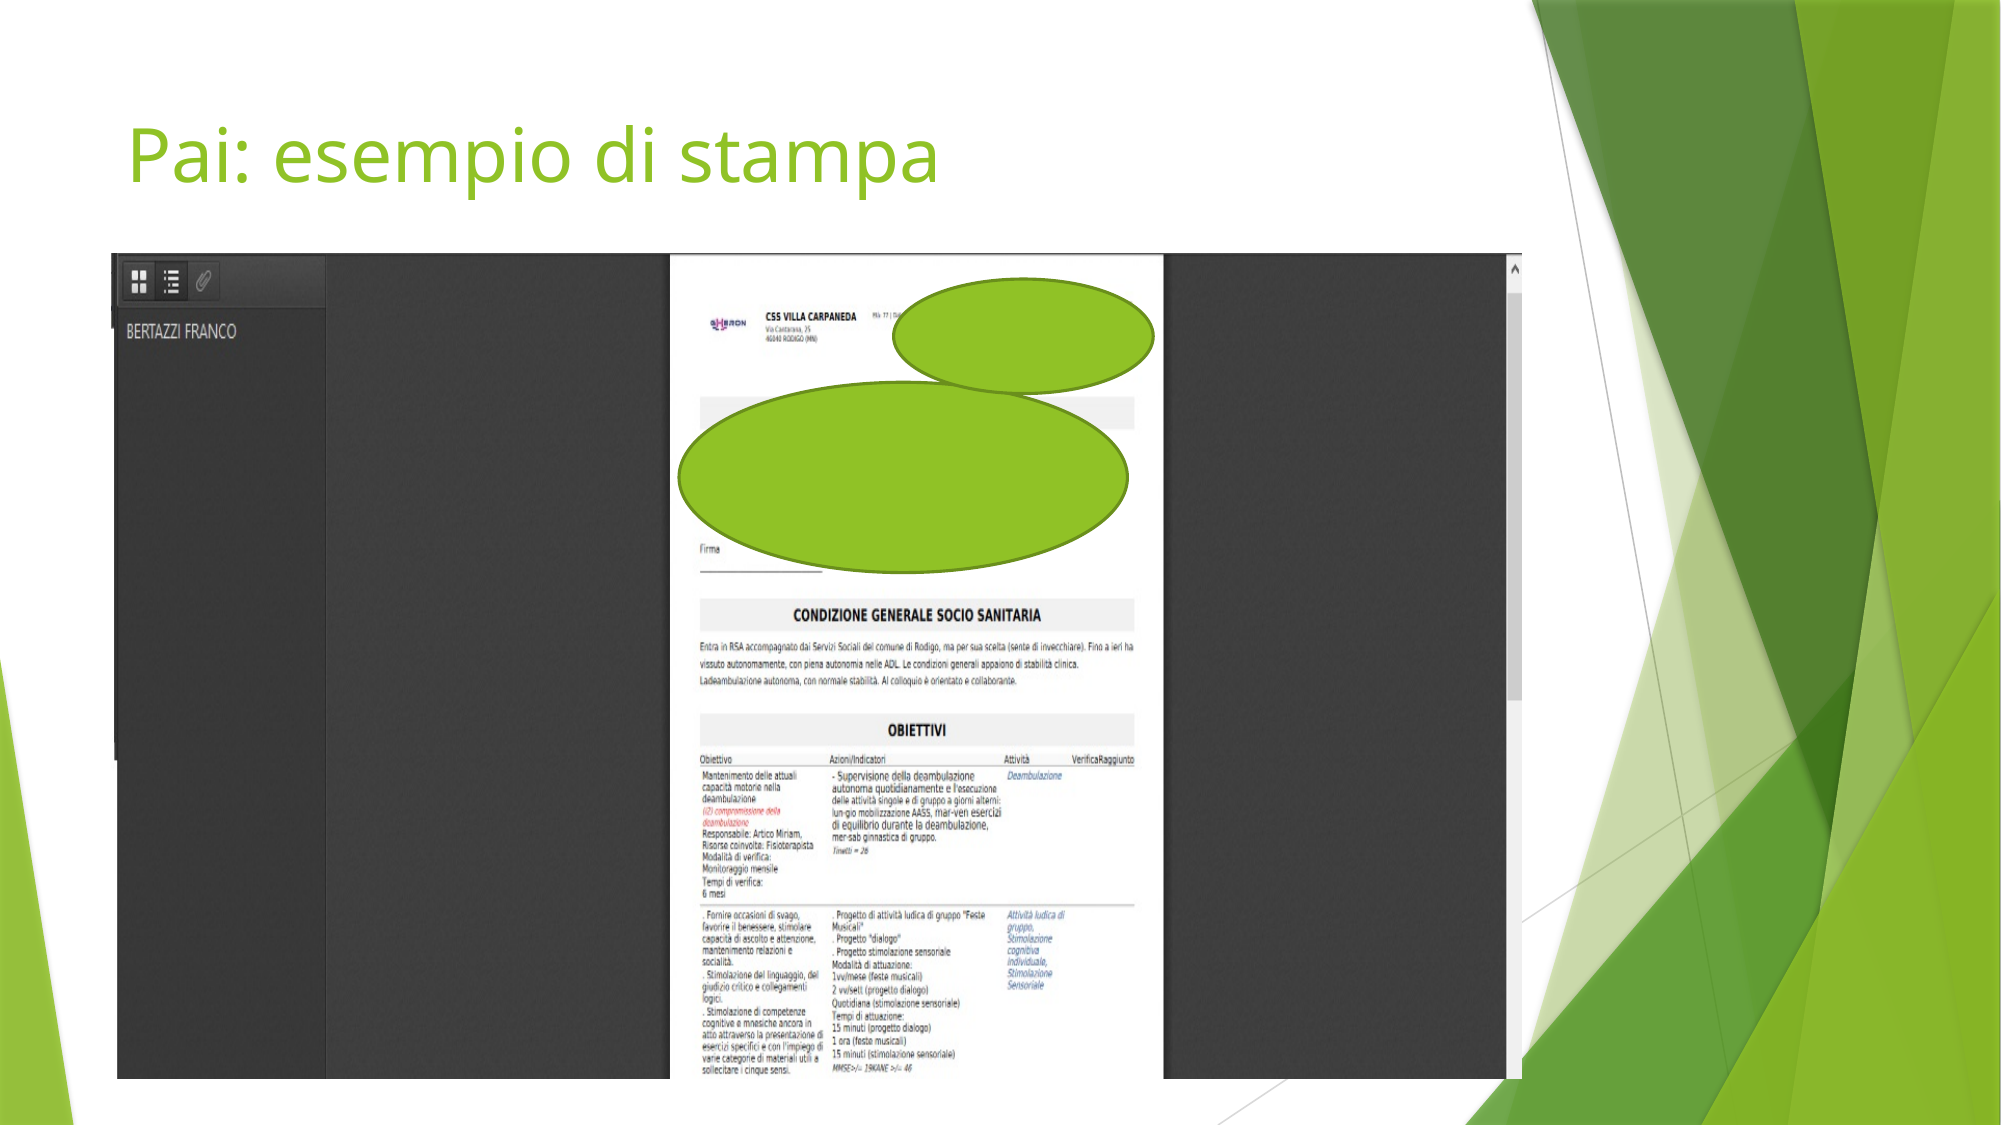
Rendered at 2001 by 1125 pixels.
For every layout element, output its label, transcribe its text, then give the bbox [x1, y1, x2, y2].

title Pai: esempio di stampa [111, 99, 1522, 220]
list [110, 252, 1522, 1080]
